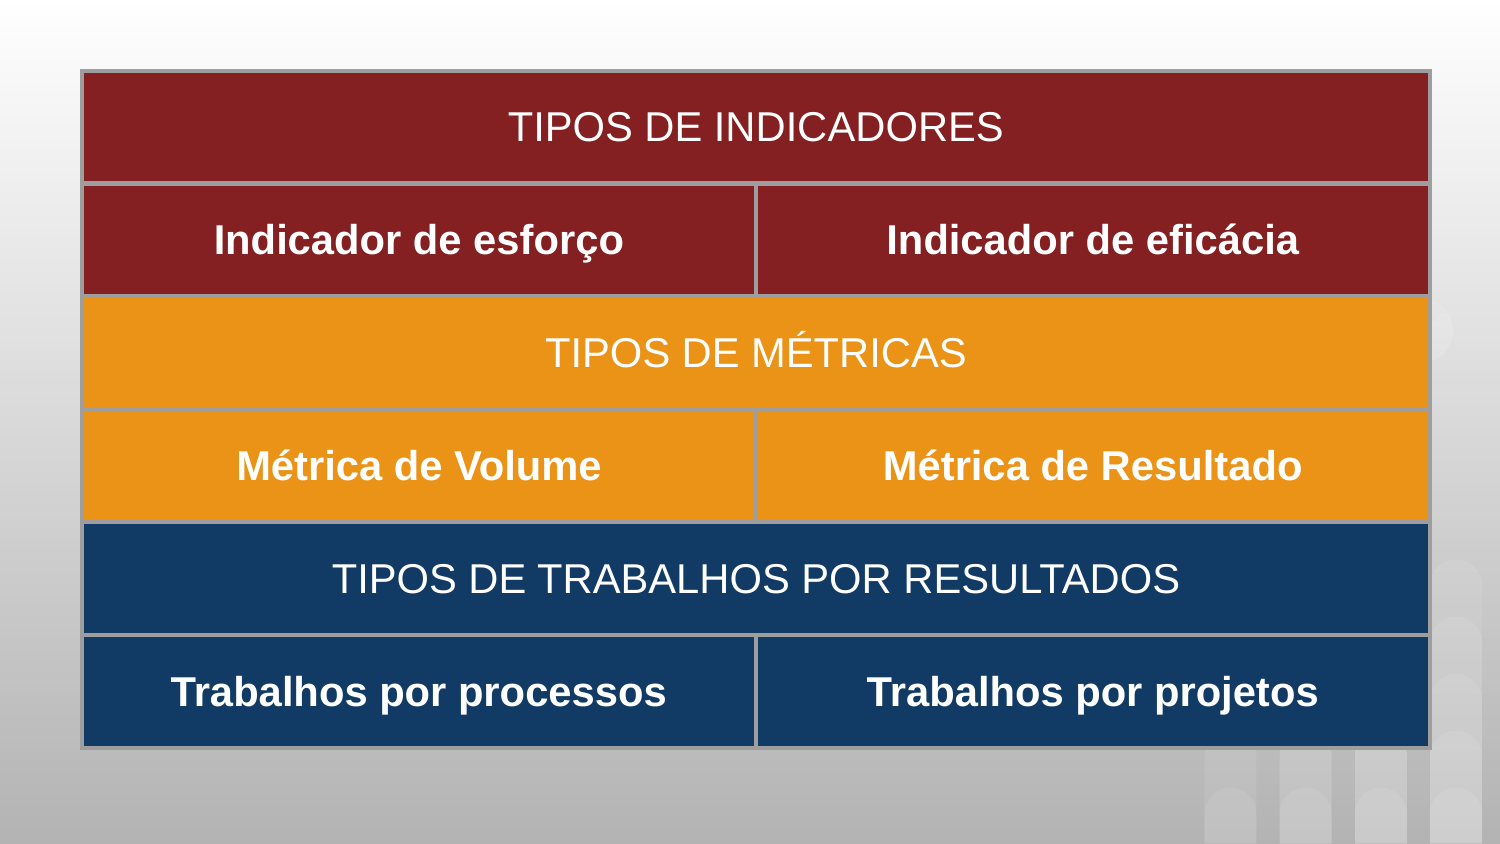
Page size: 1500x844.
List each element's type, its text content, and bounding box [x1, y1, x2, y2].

table_cell Indicador de eficácia [758, 186, 1428, 294]
table_header TIPOS DE INDICADORES [84, 73, 1428, 181]
table_cell Métrica de Resultado [758, 411, 1428, 520]
table_cell TIPOS DE TRABALHOS POR RESULTADOS [84, 524, 1428, 633]
table_cell Métrica de Volume [84, 411, 754, 520]
table_cell Indicador de esforço [84, 186, 754, 294]
table_cell Trabalhos por projetos [758, 637, 1428, 746]
table_cell Trabalhos por processos [84, 637, 754, 746]
table_cell TIPOS DE MÉTRICAS [84, 298, 1428, 407]
